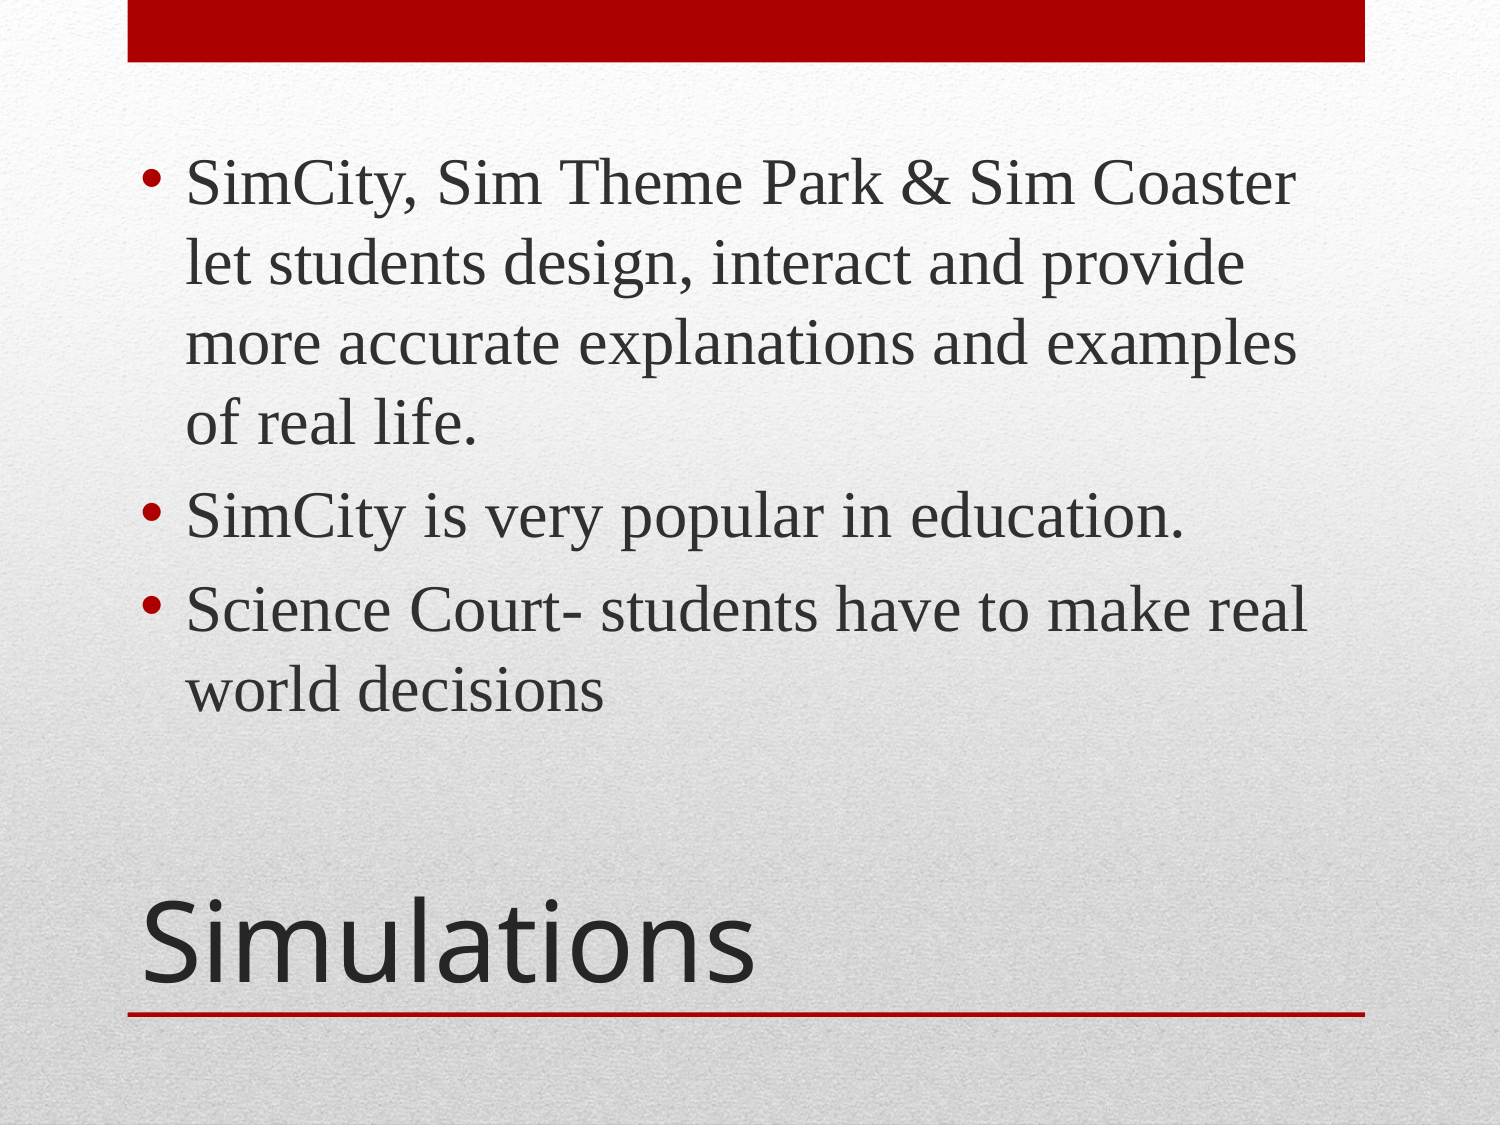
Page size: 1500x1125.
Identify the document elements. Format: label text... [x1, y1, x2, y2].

list SimCity, Sim Theme Park & Sim Coaster let students design, interact and provide more accurate explanations and examples of real life. SimCity is very popular in education. Science Court- students have to make real world decisions [125, 112, 1363, 750]
title Simulations [125, 750, 1238, 1013]
